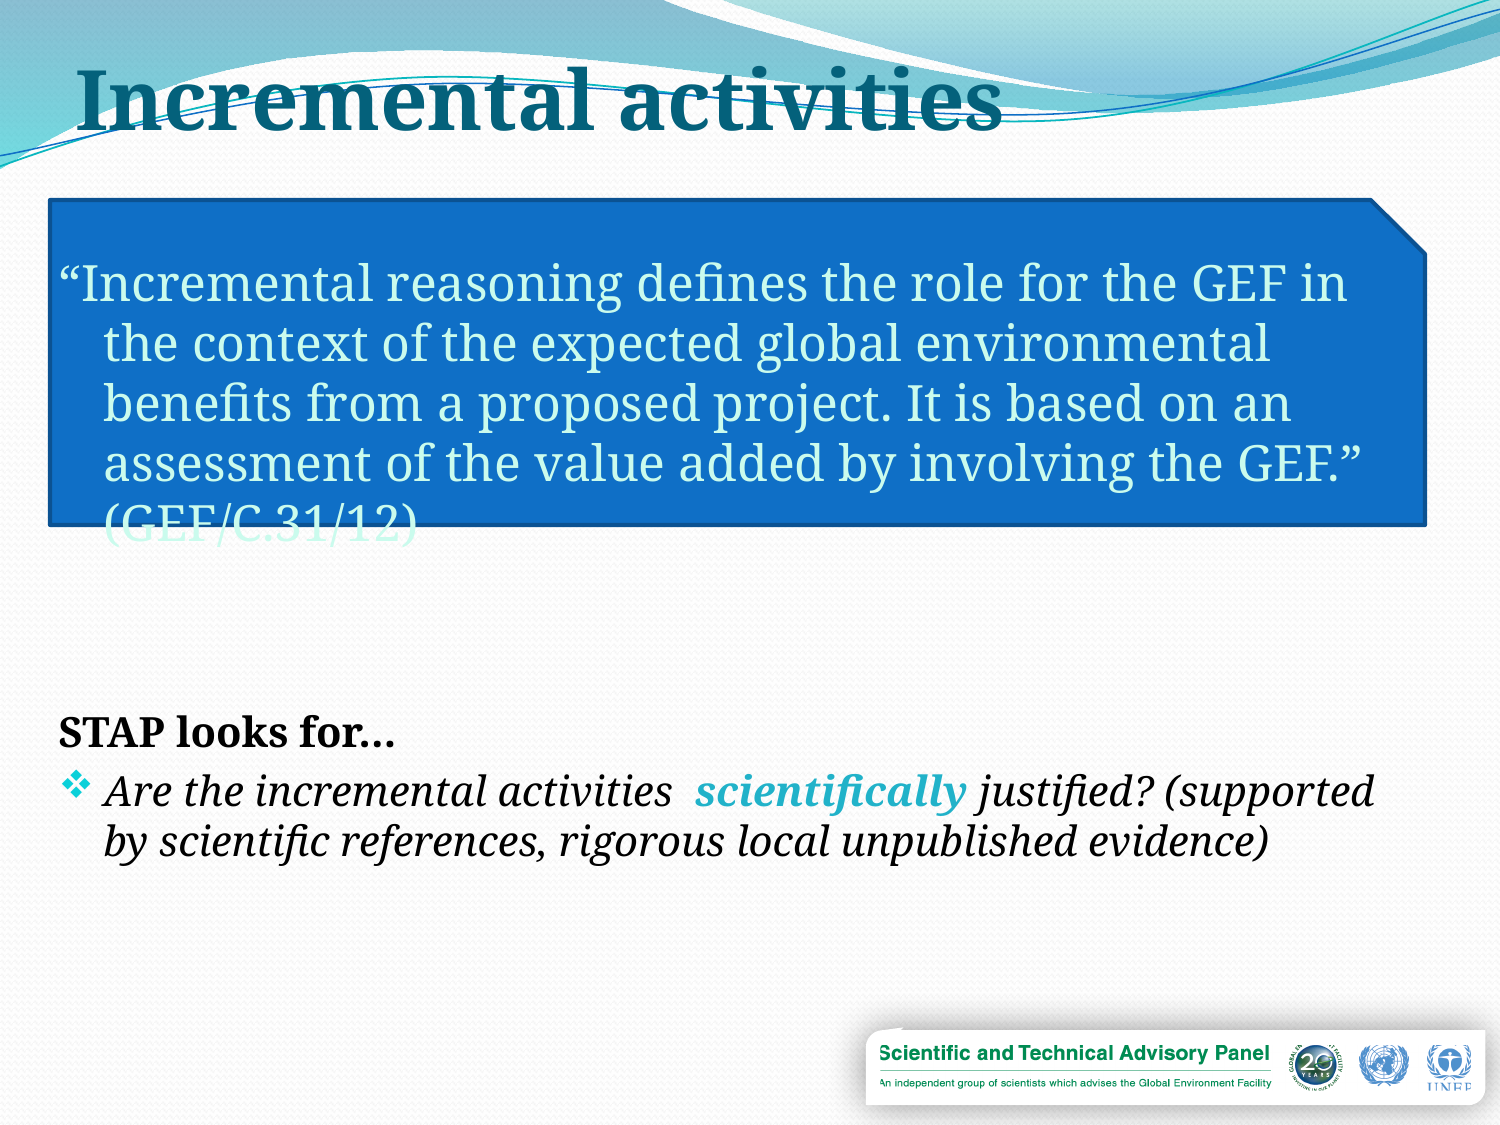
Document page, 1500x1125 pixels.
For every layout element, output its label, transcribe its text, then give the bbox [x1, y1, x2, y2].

picture [872, 1037, 1479, 1099]
title Incremental activities [75, 0, 1425, 147]
text_box [47, 197, 1418, 244]
list “Incremental reasoning defines the role for the GEF in the context of the expected global environmental benefits from a proposed project. It is based on an assessment of the value added by involving the GEF.” (GEF/C.31/12) STAP looks for… Are the incremental activities scientifically justified? (supported by scientific references, rigorous local unpublished evidence) [43, 244, 1438, 913]
